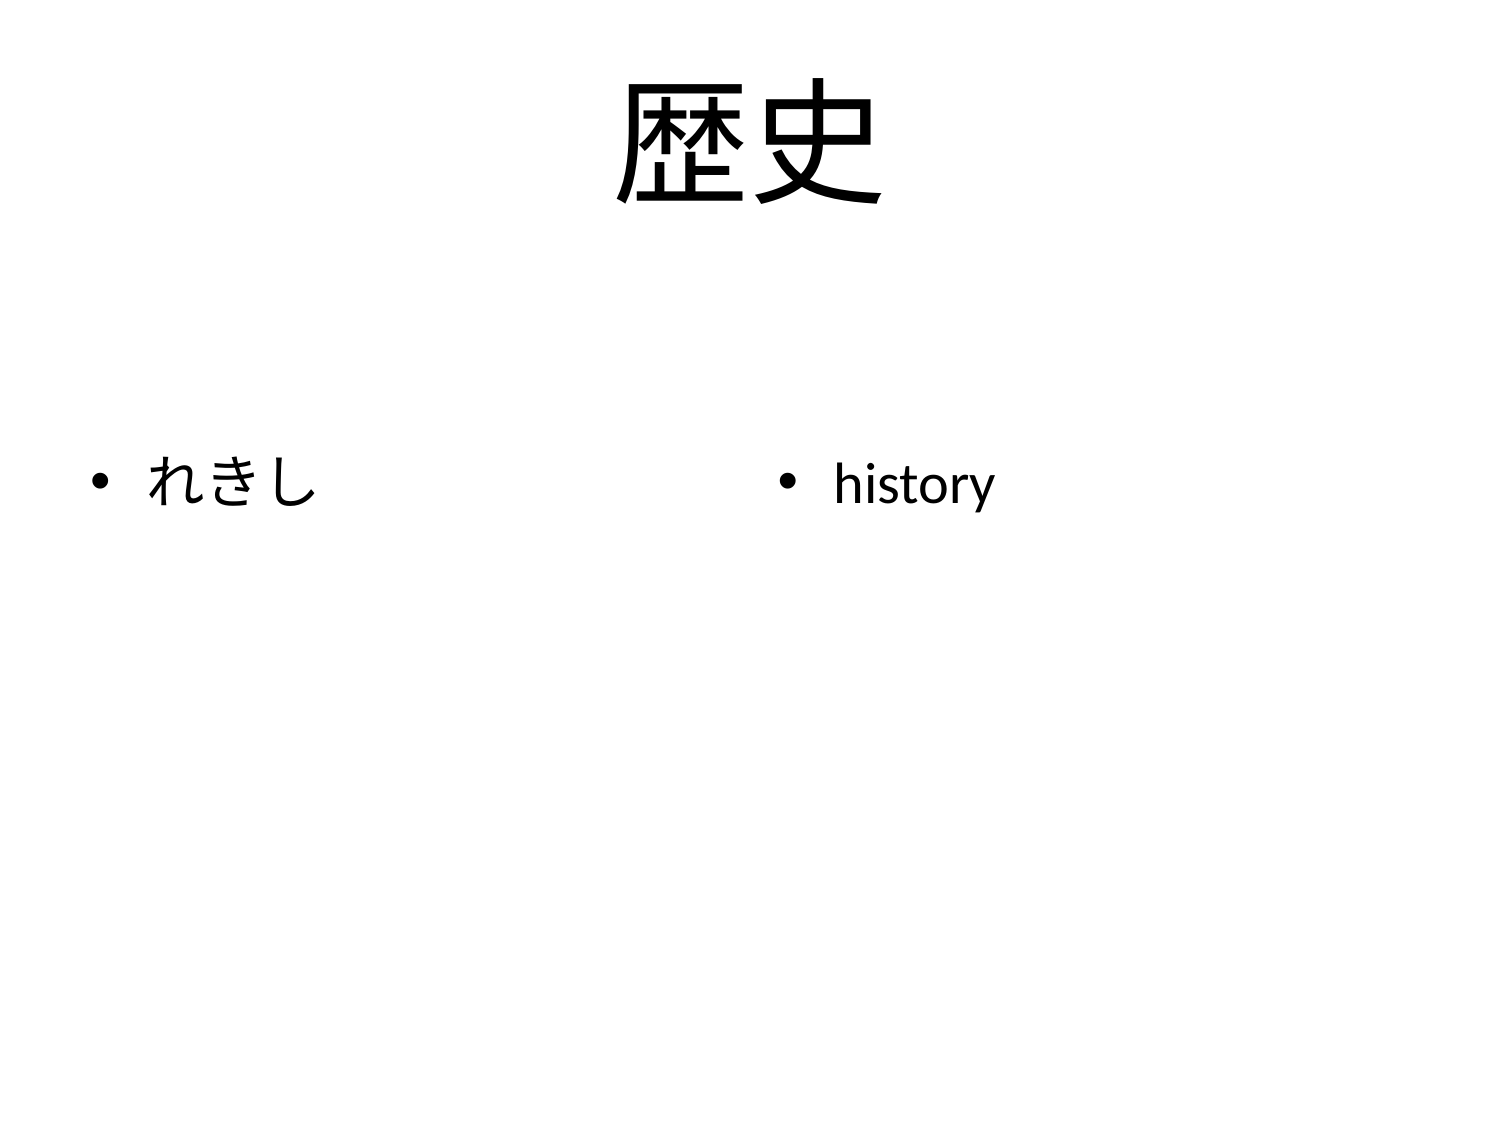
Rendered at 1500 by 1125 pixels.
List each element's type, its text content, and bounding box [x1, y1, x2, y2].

list れきし [74, 437, 738, 1006]
list history [762, 437, 1426, 1006]
title 歴史 [74, 44, 1426, 233]
